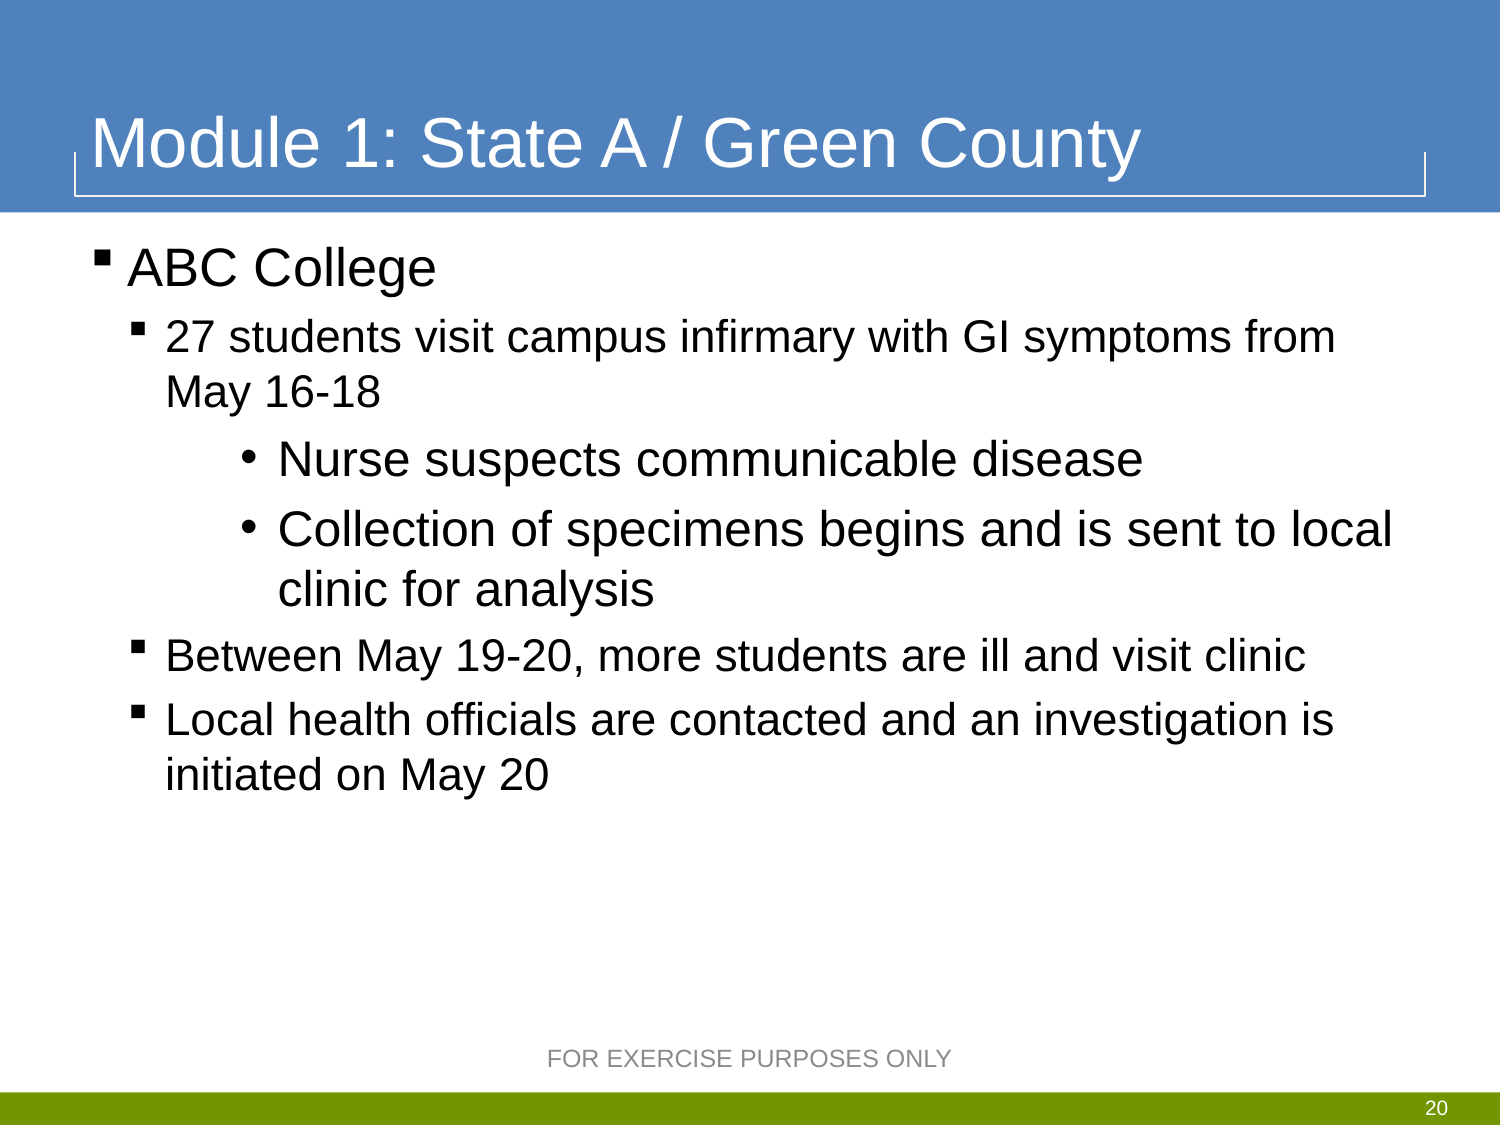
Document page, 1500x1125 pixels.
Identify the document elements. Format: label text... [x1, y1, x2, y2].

list ABC College 27 students visit campus infirmary with GI symptoms from May 16-18 Nurse suspects communicable disease Collection of specimens begins and is sent to local clinic for analysis Between May 19-20, more students are ill and visit clinic Local health officials are contacted and an investigation is initiated on May 20 [74, 224, 1426, 968]
footer FOR EXERCISE PURPOSES ONLY [512, 1042, 988, 1103]
title Module 1: State A / Green County [74, 44, 1426, 224]
